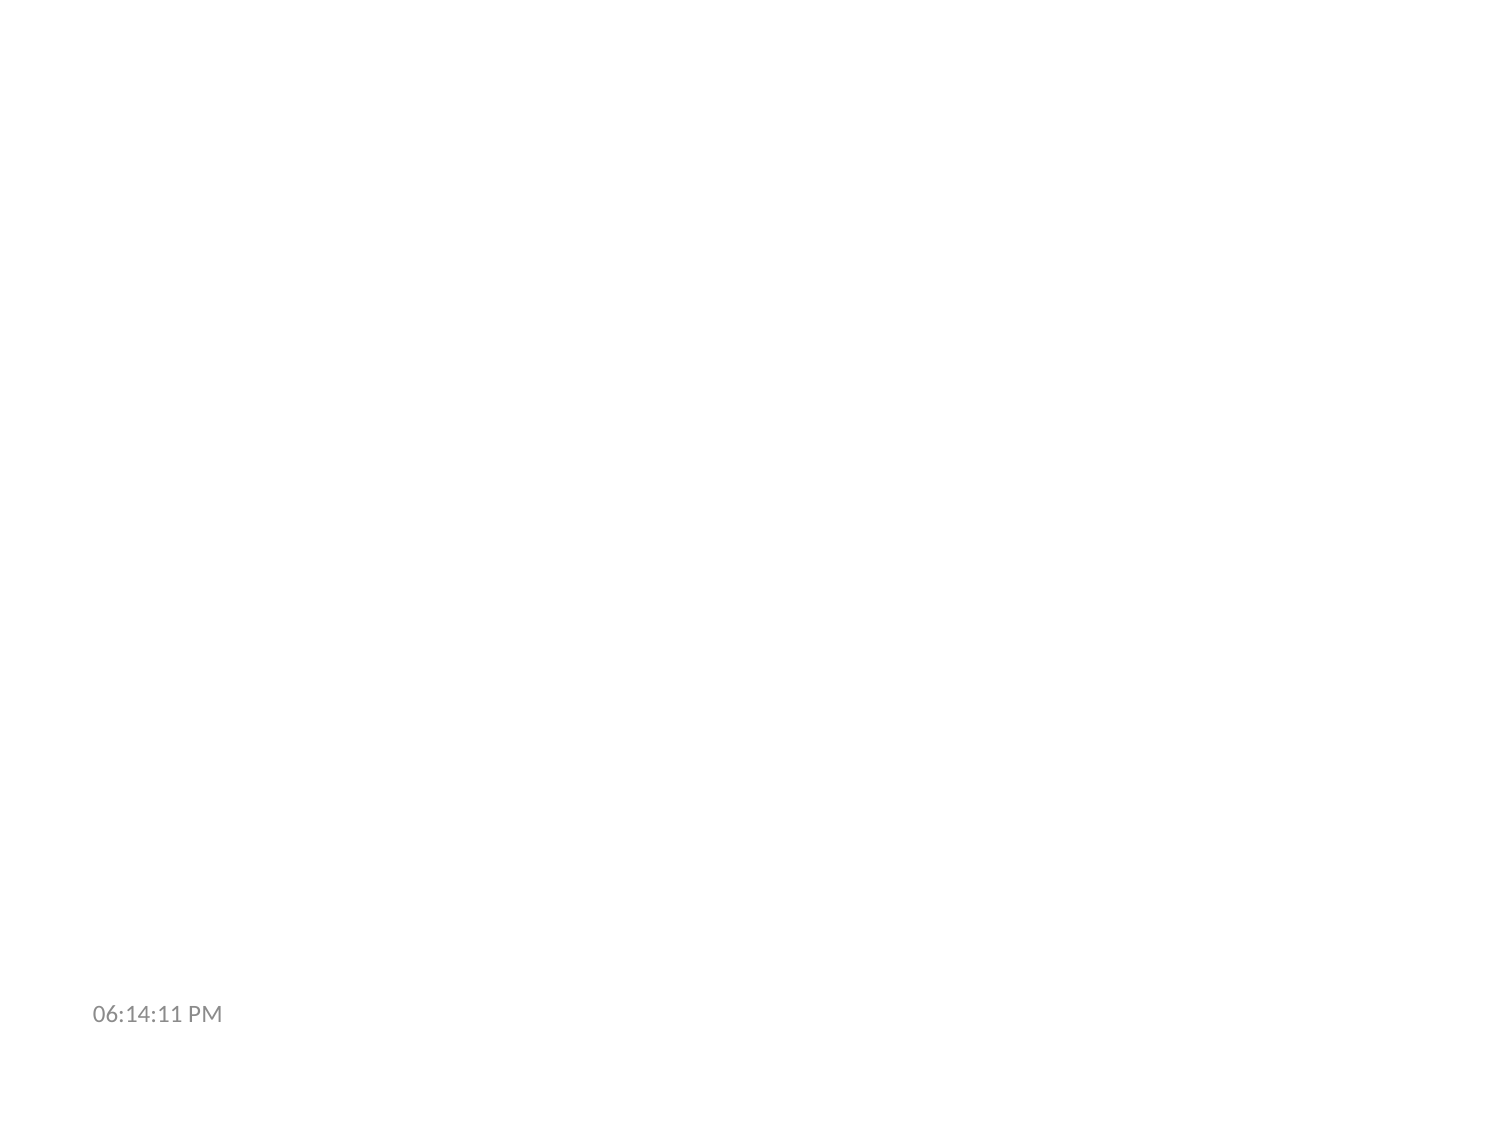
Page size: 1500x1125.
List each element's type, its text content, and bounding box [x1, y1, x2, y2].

text_box 3:35:09 PM [77, 982, 428, 1043]
